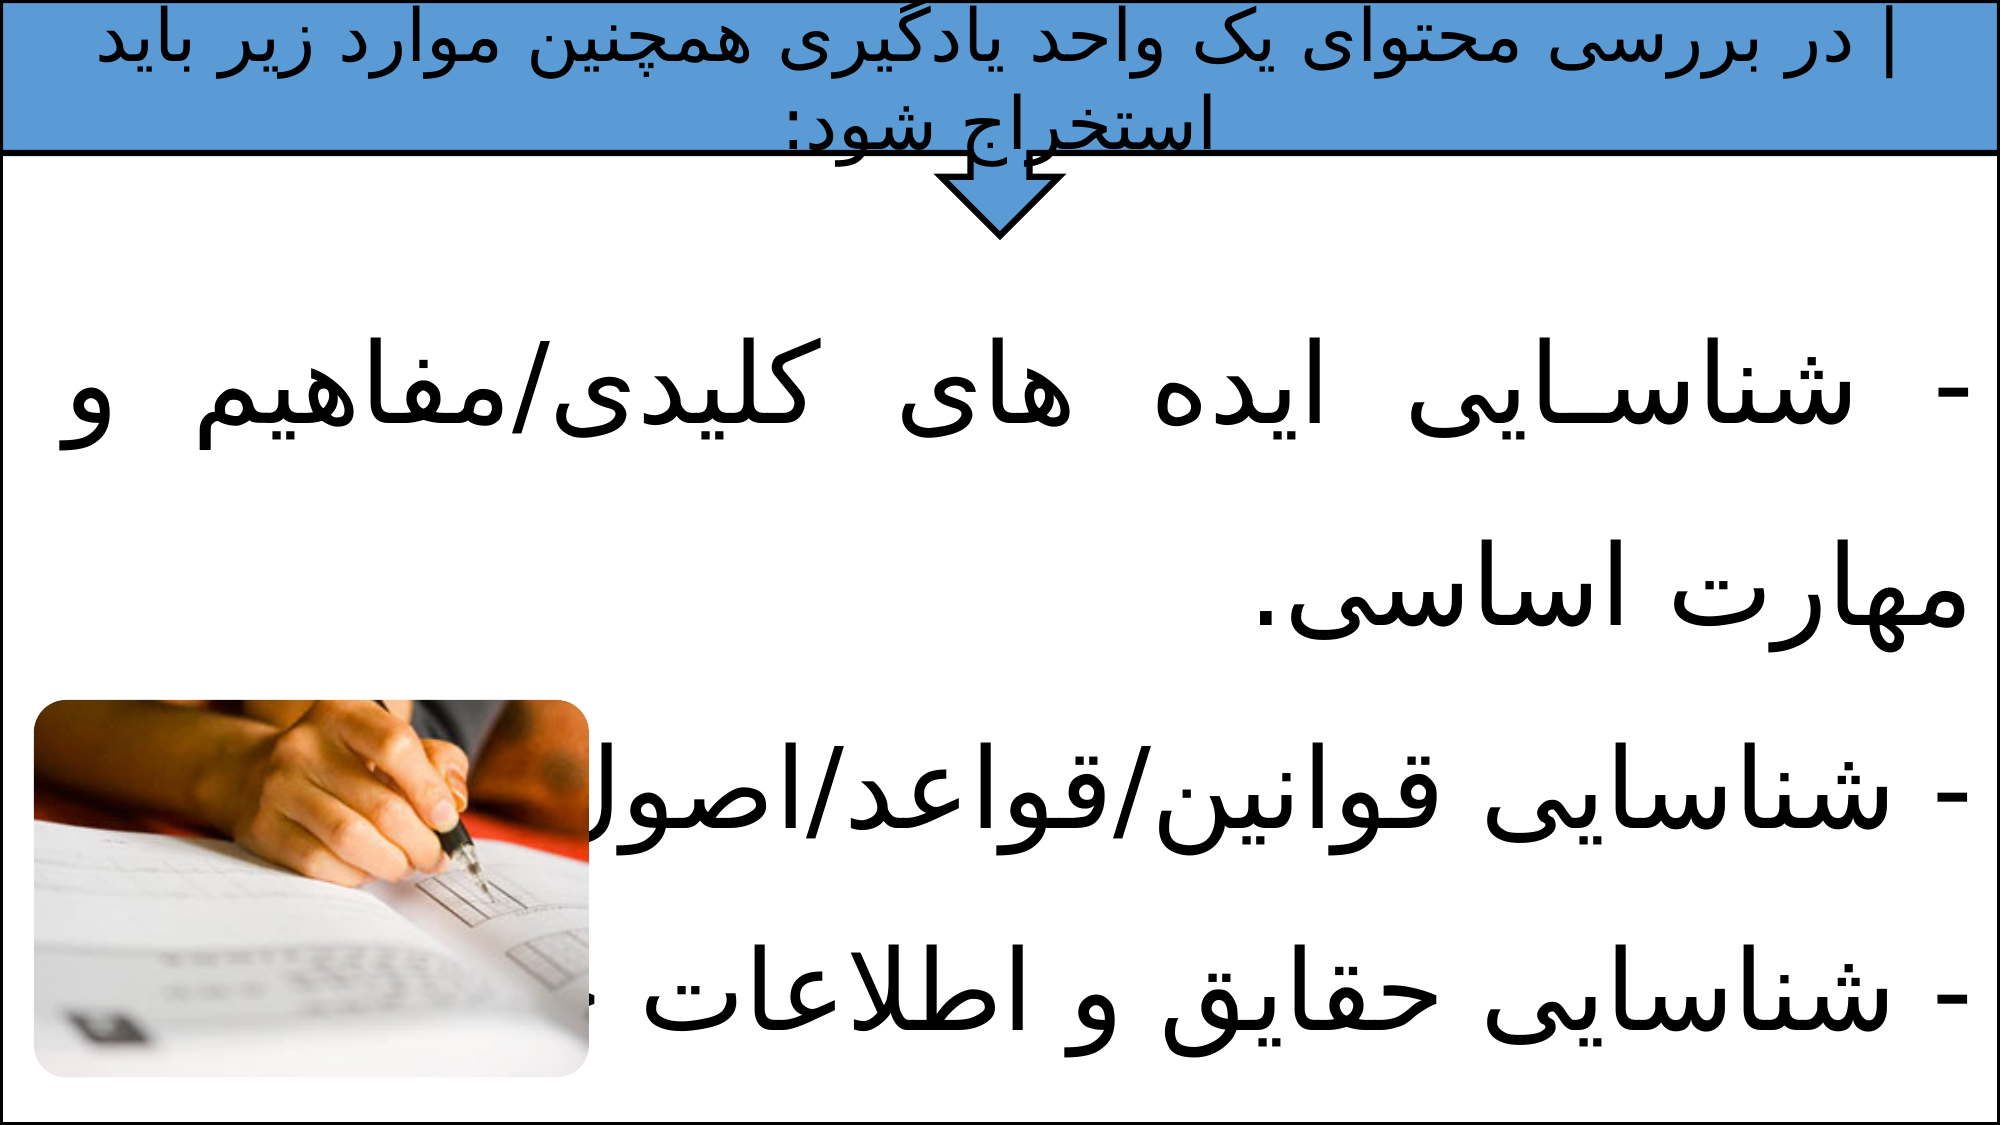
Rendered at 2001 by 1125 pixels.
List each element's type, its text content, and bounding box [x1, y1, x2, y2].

text_box [0, 155, 2000, 1125]
text_box - شناسایی ایده های کلیدی/مفاهیم و مهارت اساسی. - شناسایی قوانین/قواعد/اصول/تعمیم ها. - شناسایی حقایق و اطلاعات جزئی. [12, 235, 1989, 1061]
text_box | در بررسی محتوای یک واحد یادگیری همچنین موارد زیر باید استخراج شود: [0, 0, 2000, 235]
picture [33, 699, 589, 1078]
